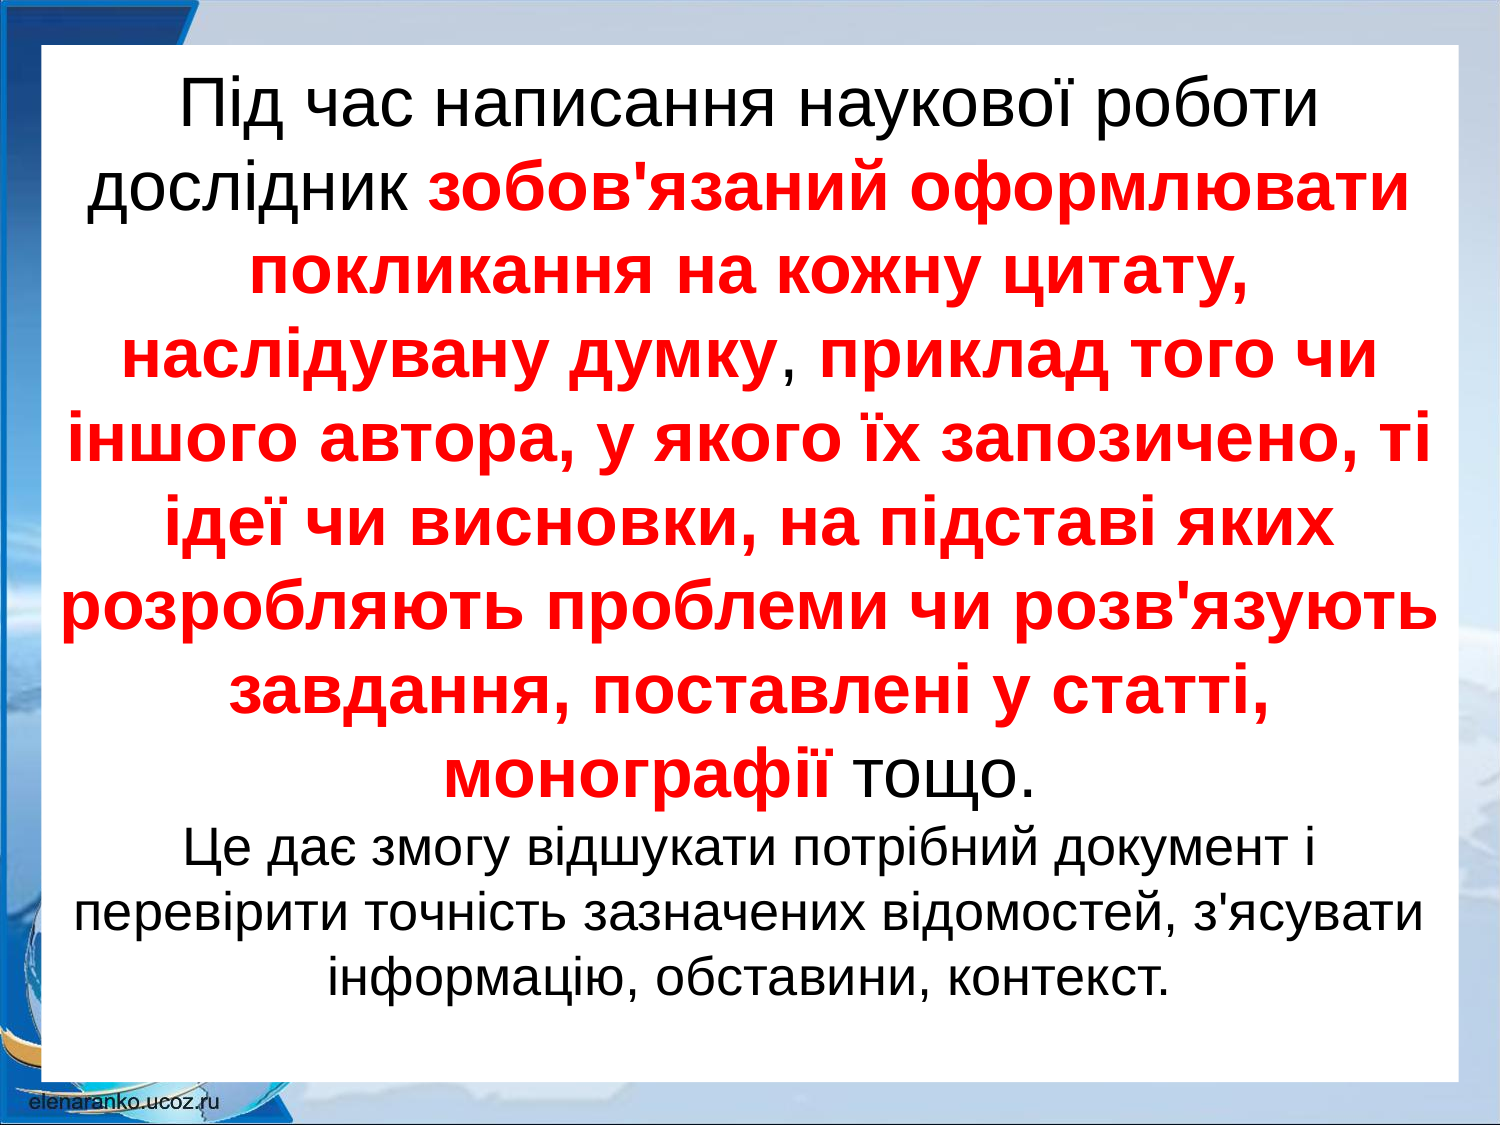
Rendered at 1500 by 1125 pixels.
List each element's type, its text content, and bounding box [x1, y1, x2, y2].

title Під час написання наукової роботи дослідник зобов'язаний оформлювати покликання на кожну цитату, наслідувану думку, приклад того чи іншого автора, у якого їх запозичено, ті ідеї чи висновки, на підставі яких розробляють проблеми чи розв'язують завдання, поставлені у статті, монографії тощо. Це дає змогу відшукати потрібний документ і перевірити точність зазначених відомостей, з'ясувати інформацію, обставини, контекст. [41, 45, 1459, 1083]
picture [0, 0, 1500, 1125]
